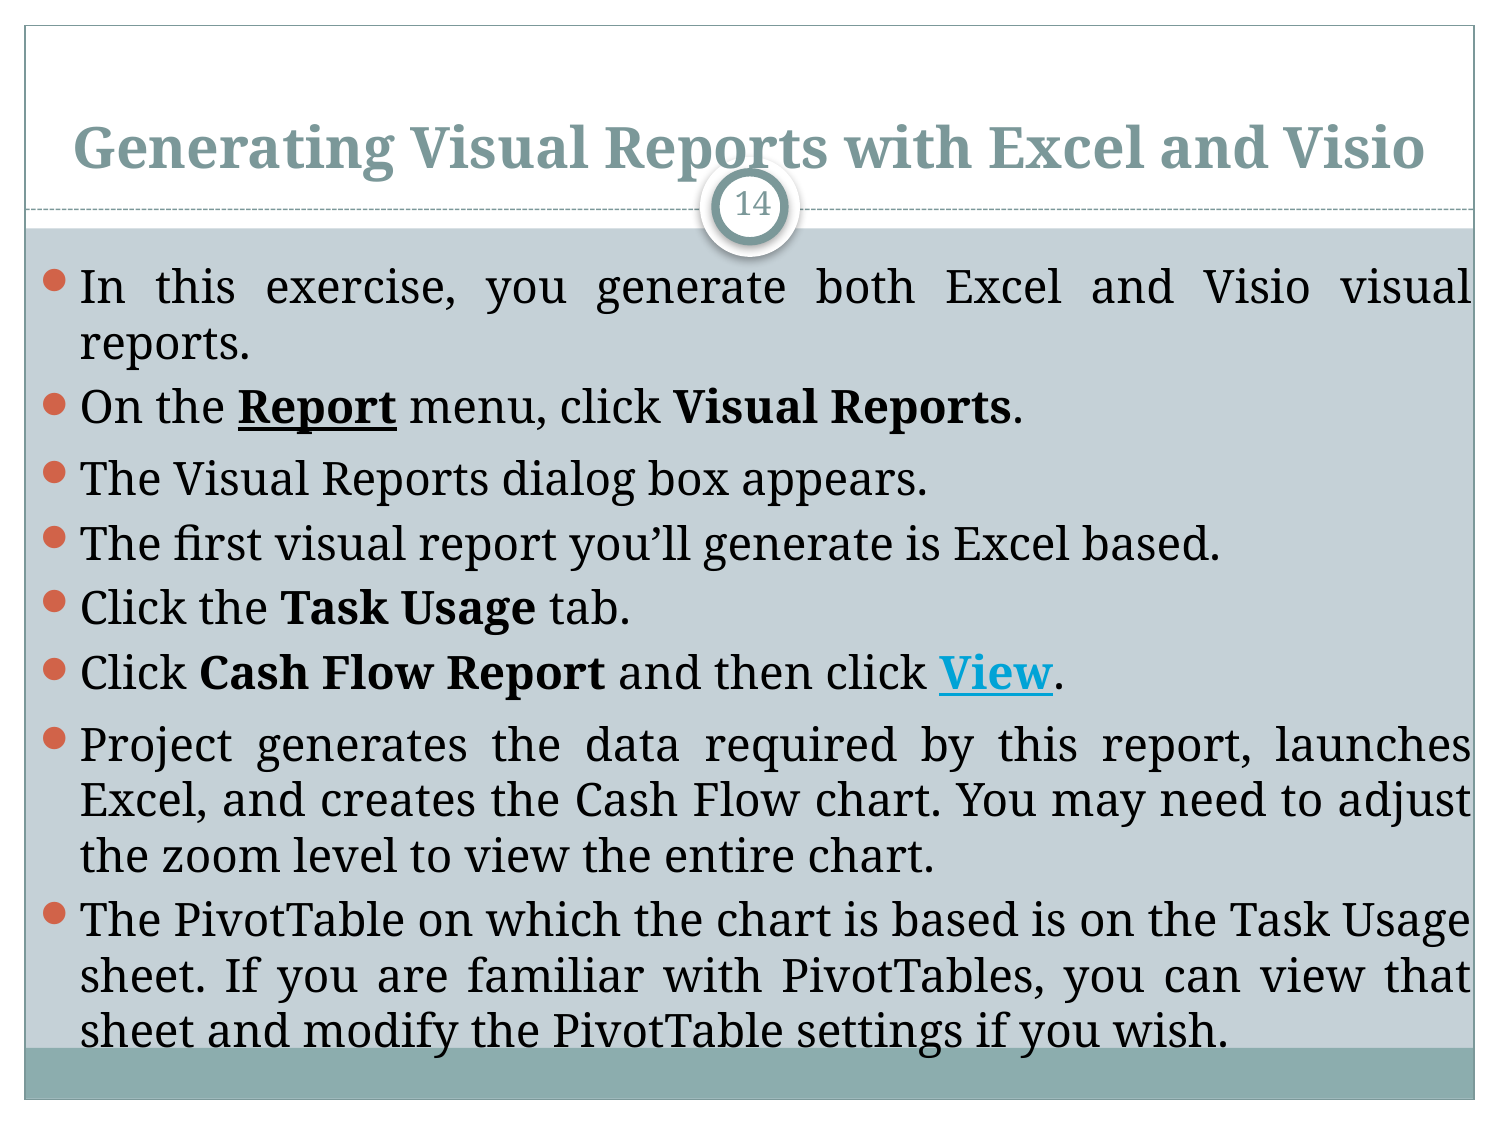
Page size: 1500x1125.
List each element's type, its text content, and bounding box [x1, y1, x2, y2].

title Generating Visual Reports with Excel and Visio [49, 37, 1450, 188]
list In this exercise, you generate both Excel and Visio visual reports. On the Report menu, click Visual Reports. The Visual Reports dialog box appears. The first visual report you’ll generate is Excel based. Click the Task Usage tab. Click Cash Flow Report and then click View. Project generates the data required by this report, launches Excel, and creates the Cash Flow chart. You may need to adjust the zoom level to view the entire chart. The PivotTable on which the chart is based is on the Task Usage sheet. If you are familiar with PivotTables, you can view that sheet and modify the PivotTable settings if you wish. [24, 250, 1488, 1075]
slide_number 14 [715, 168, 791, 241]
